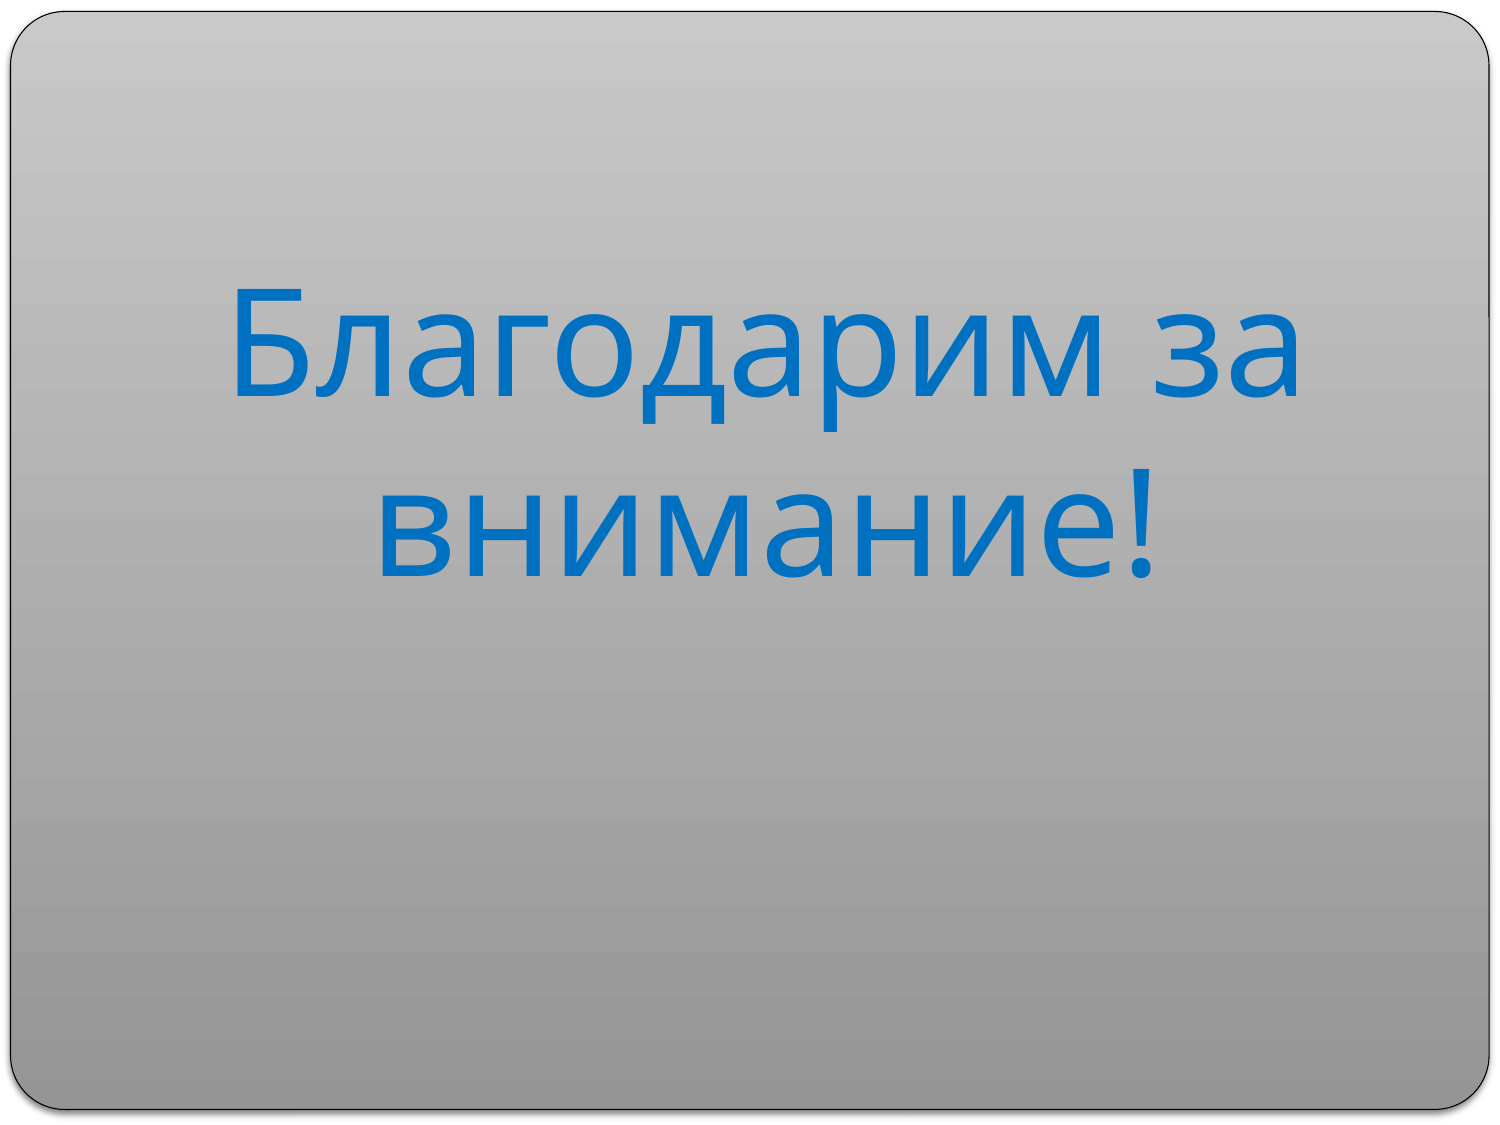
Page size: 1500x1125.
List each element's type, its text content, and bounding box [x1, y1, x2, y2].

title Благодарим за внимание! [128, 433, 1404, 622]
